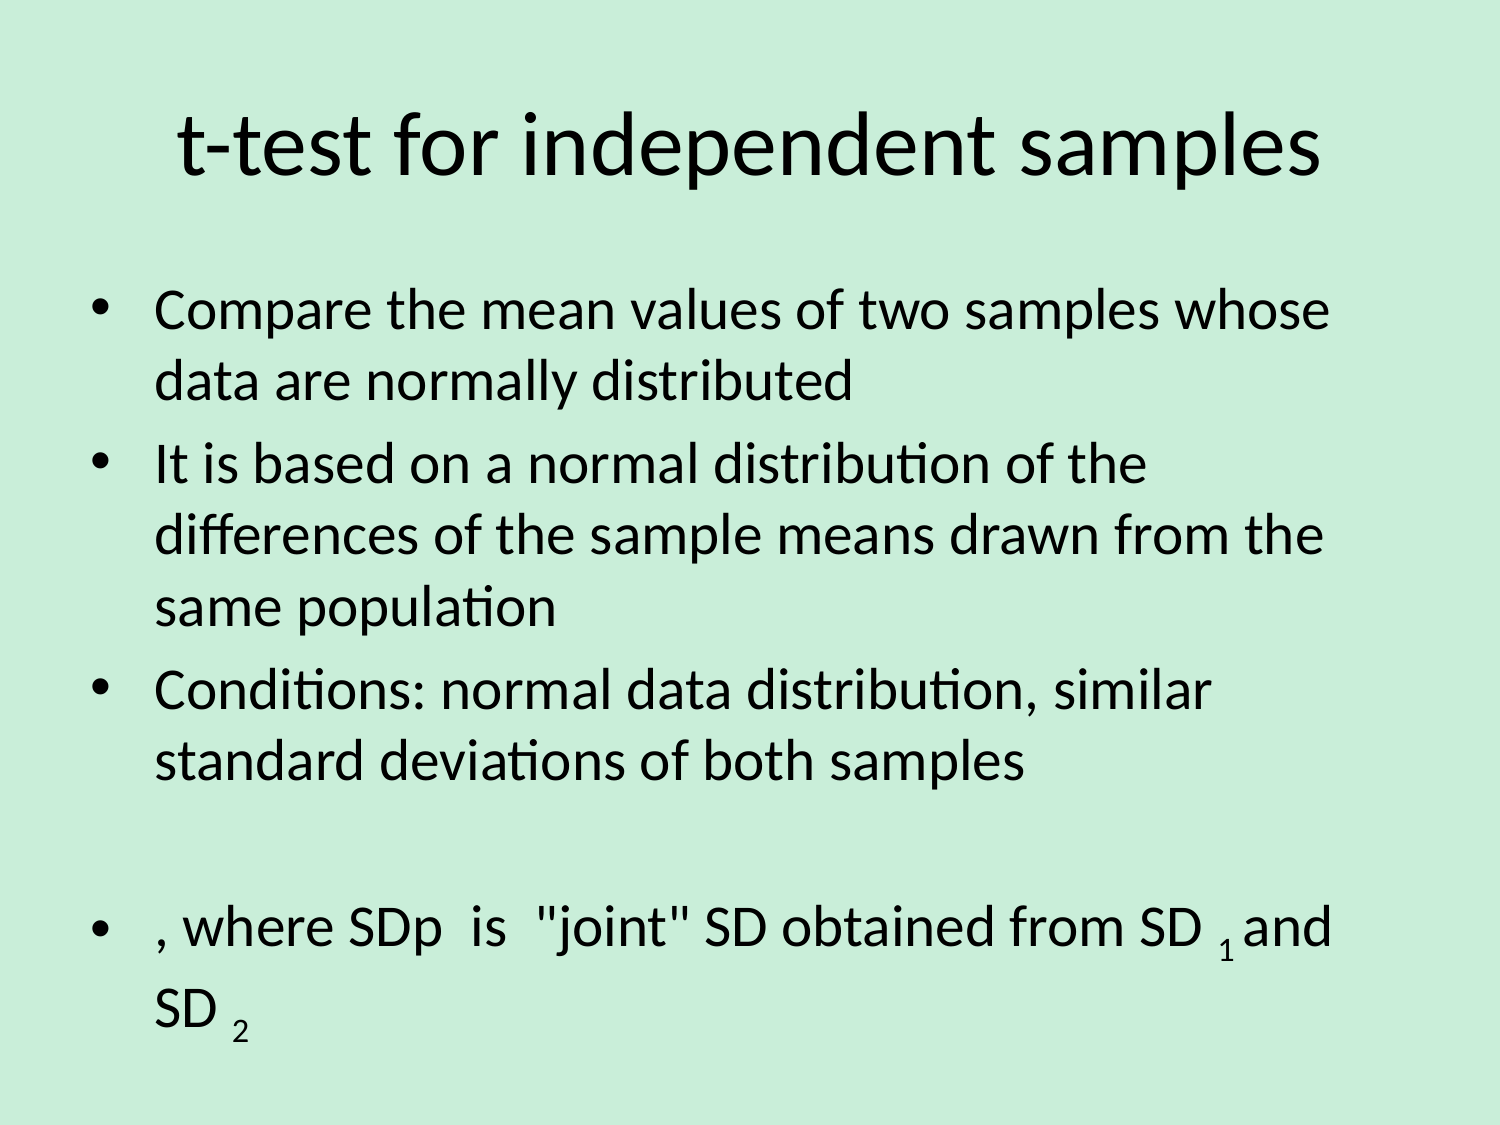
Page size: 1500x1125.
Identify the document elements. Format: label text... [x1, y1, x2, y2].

title t-test for independent samples [75, 45, 1425, 233]
